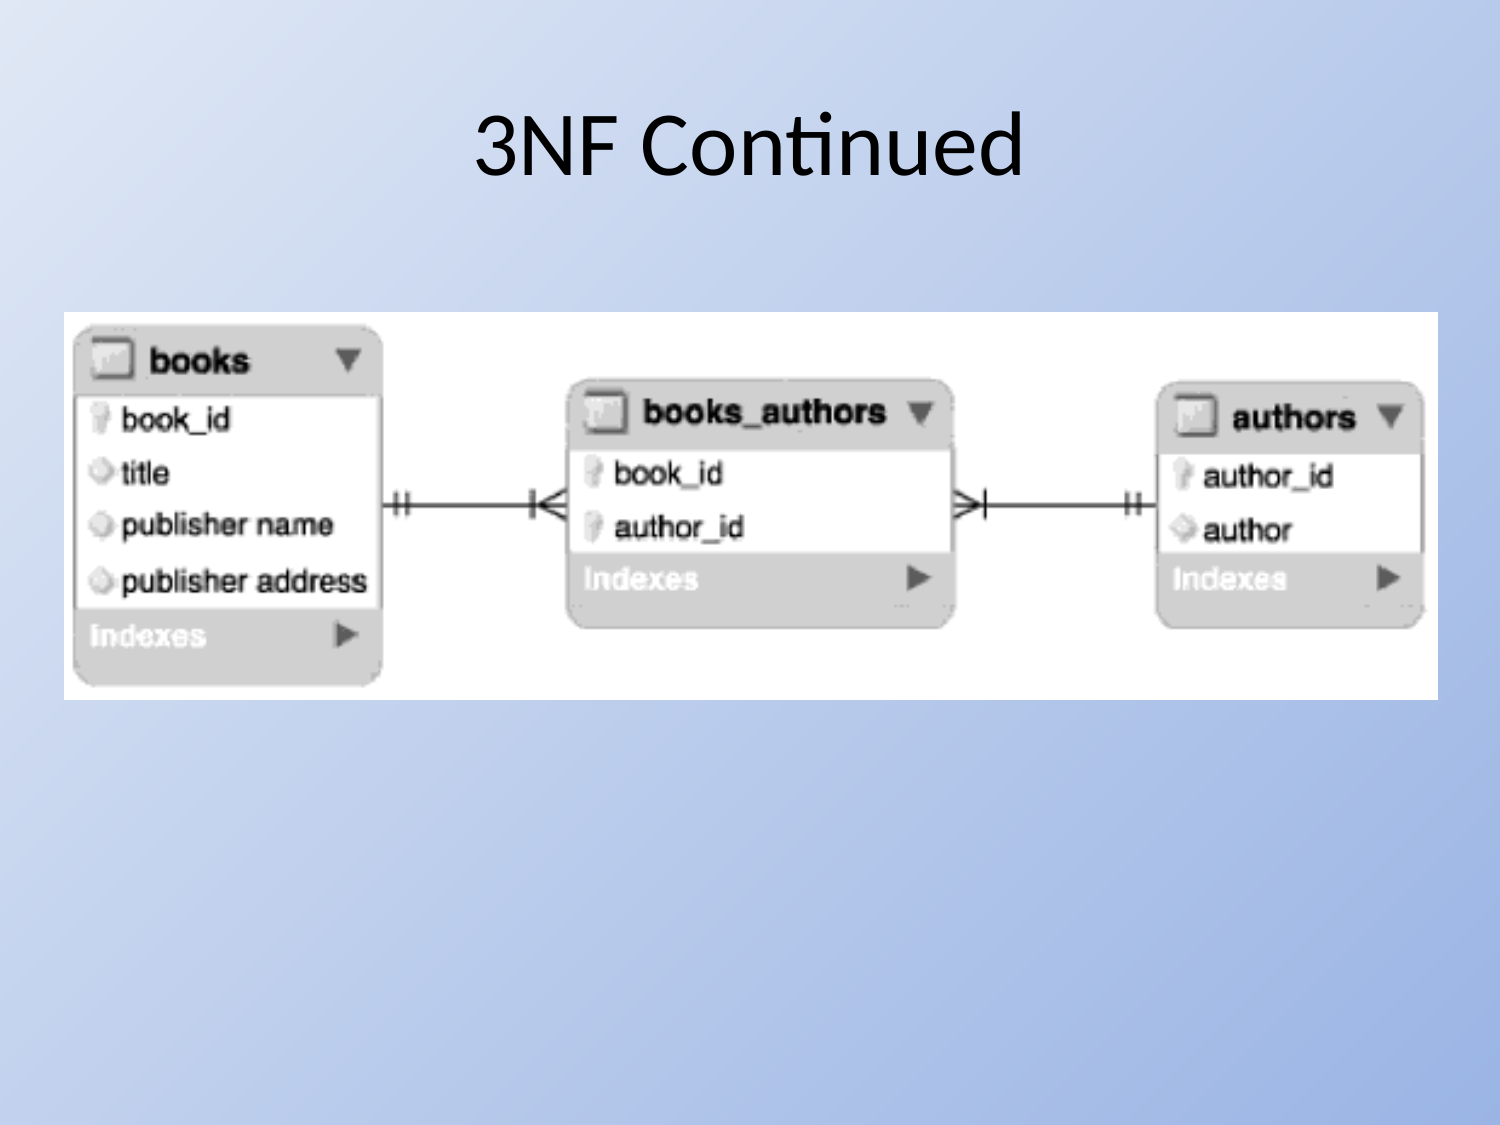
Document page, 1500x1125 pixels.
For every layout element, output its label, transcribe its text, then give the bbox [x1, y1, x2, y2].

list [64, 312, 1438, 701]
title 3NF Continued [75, 45, 1425, 233]
